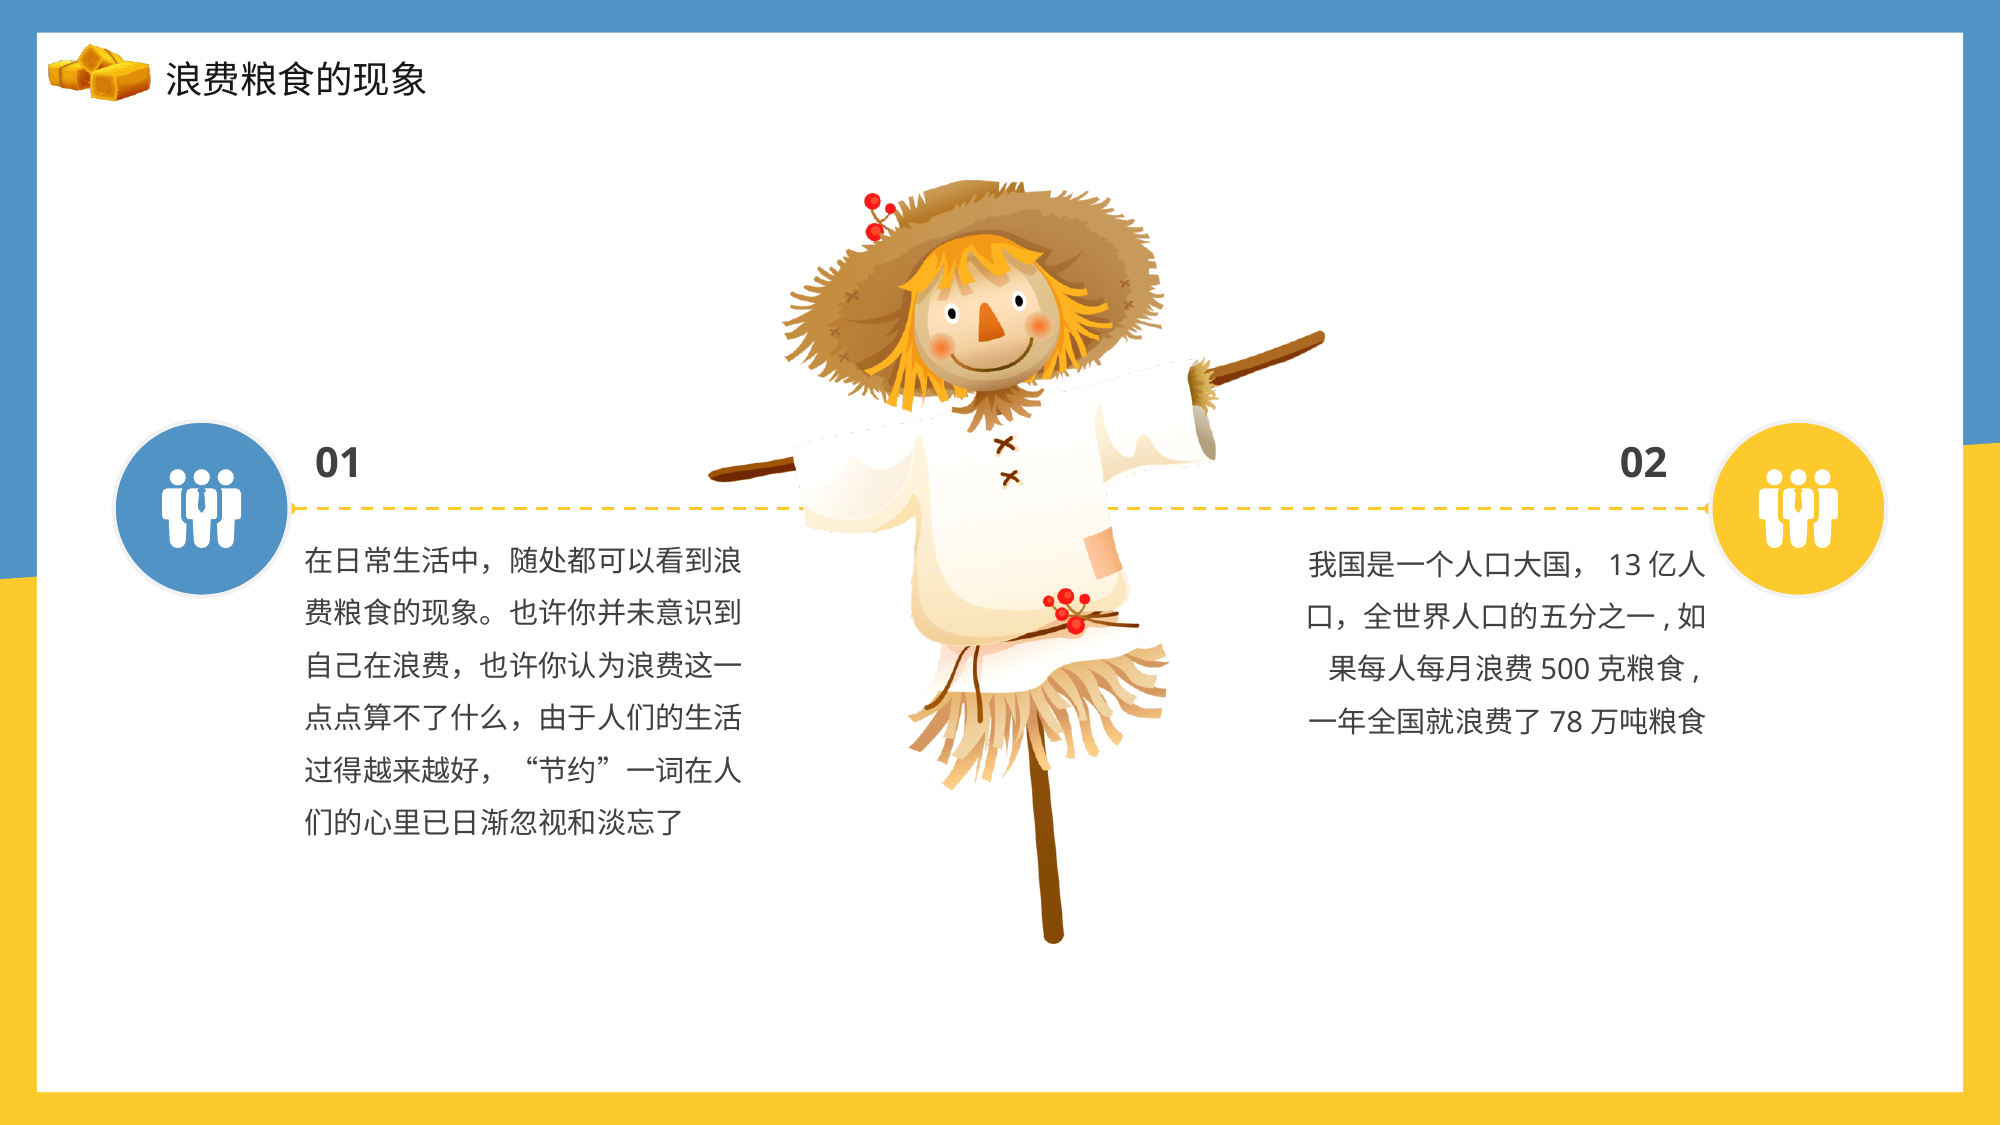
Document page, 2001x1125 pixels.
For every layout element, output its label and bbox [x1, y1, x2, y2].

text_box [0, 0, 2000, 1125]
text_box [1710, 420, 1887, 597]
picture [708, 180, 1325, 945]
text_box [113, 420, 290, 597]
picture [4, 44, 170, 114]
